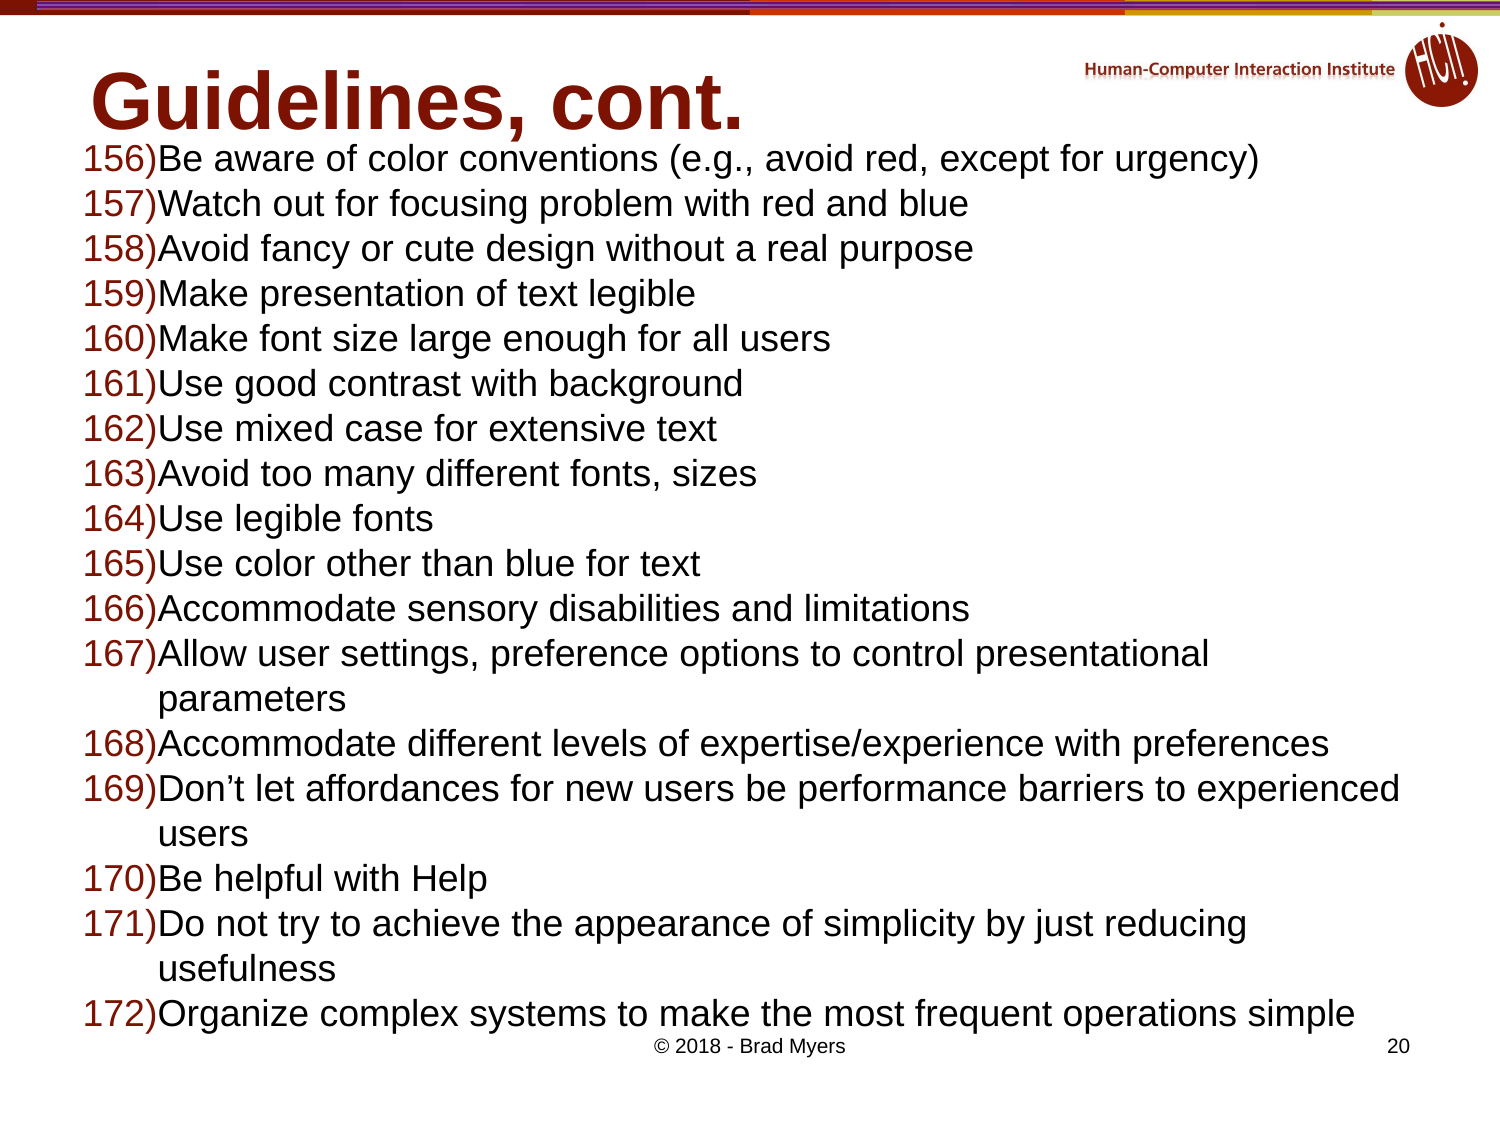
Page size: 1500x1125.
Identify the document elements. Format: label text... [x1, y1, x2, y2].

footer © 2018 - Brad Myers [512, 1024, 988, 1101]
picture [1313, 22, 1478, 107]
picture [37, 1, 1500, 10]
title Guidelines, cont. [74, 19, 1313, 126]
slide_number 20 [1074, 1024, 1426, 1101]
list Be aware of color conventions (e.g., avoid red, except for urgency) Watch out for focusing problem with red and blue Avoid fancy or cute design without a real purpose Make presentation of text legible Make font size large enough for all users Use good contrast with background Use mixed case for extensive text Avoid too many different fonts, sizes Use legible fonts Use color other than blue for text Accommodate sensory disabilities and limitations Allow user settings, preference options to control presentational parameters Accommodate different levels of expertise/experience with preferences Don’t let affordances for new users be performance barriers to experienced users Be helpful with Help Do not try to achieve the appearance of simplicity by just reducing usefulness Organize complex systems to make the most frequent operations simple [67, 126, 1418, 1008]
